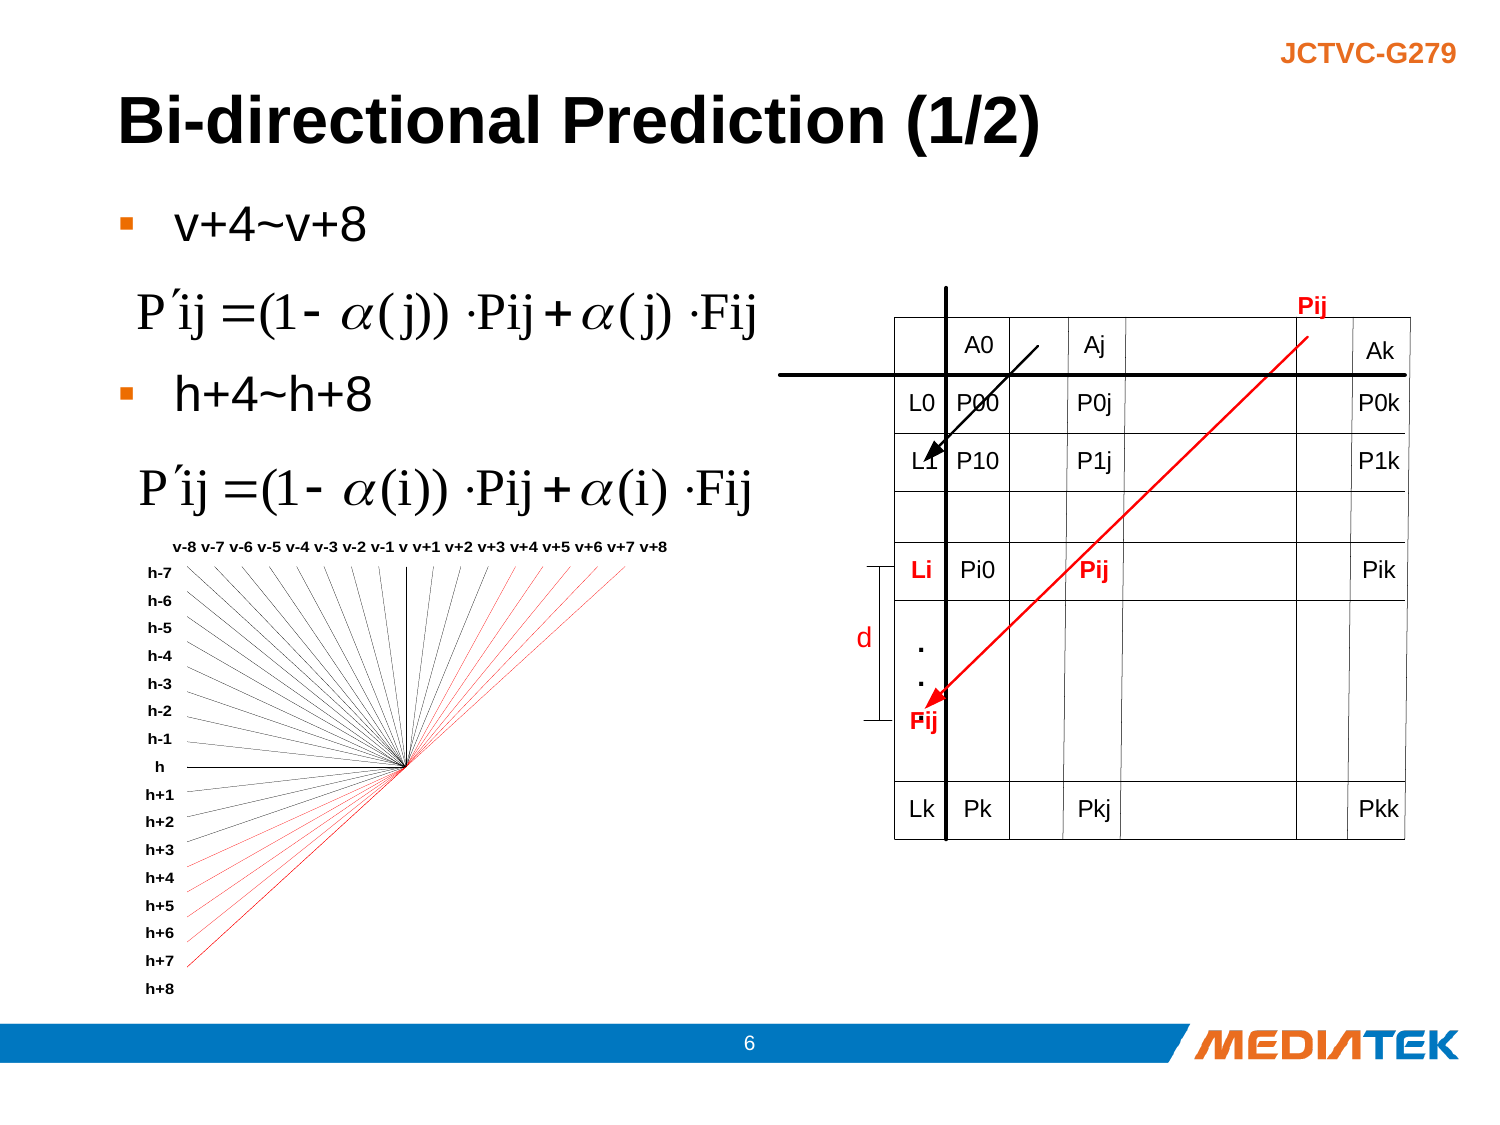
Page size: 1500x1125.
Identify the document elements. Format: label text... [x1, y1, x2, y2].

title Bi-directional Prediction (1/2) [101, 62, 1425, 172]
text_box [773, 280, 1425, 846]
picture [0, 1023, 711, 1063]
slide_number 5 [711, 1022, 789, 1090]
list v+4~v+8 h+4~h+8 [102, 184, 752, 998]
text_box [129, 456, 761, 528]
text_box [137, 535, 669, 1004]
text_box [127, 281, 764, 352]
picture [789, 1023, 1459, 1063]
